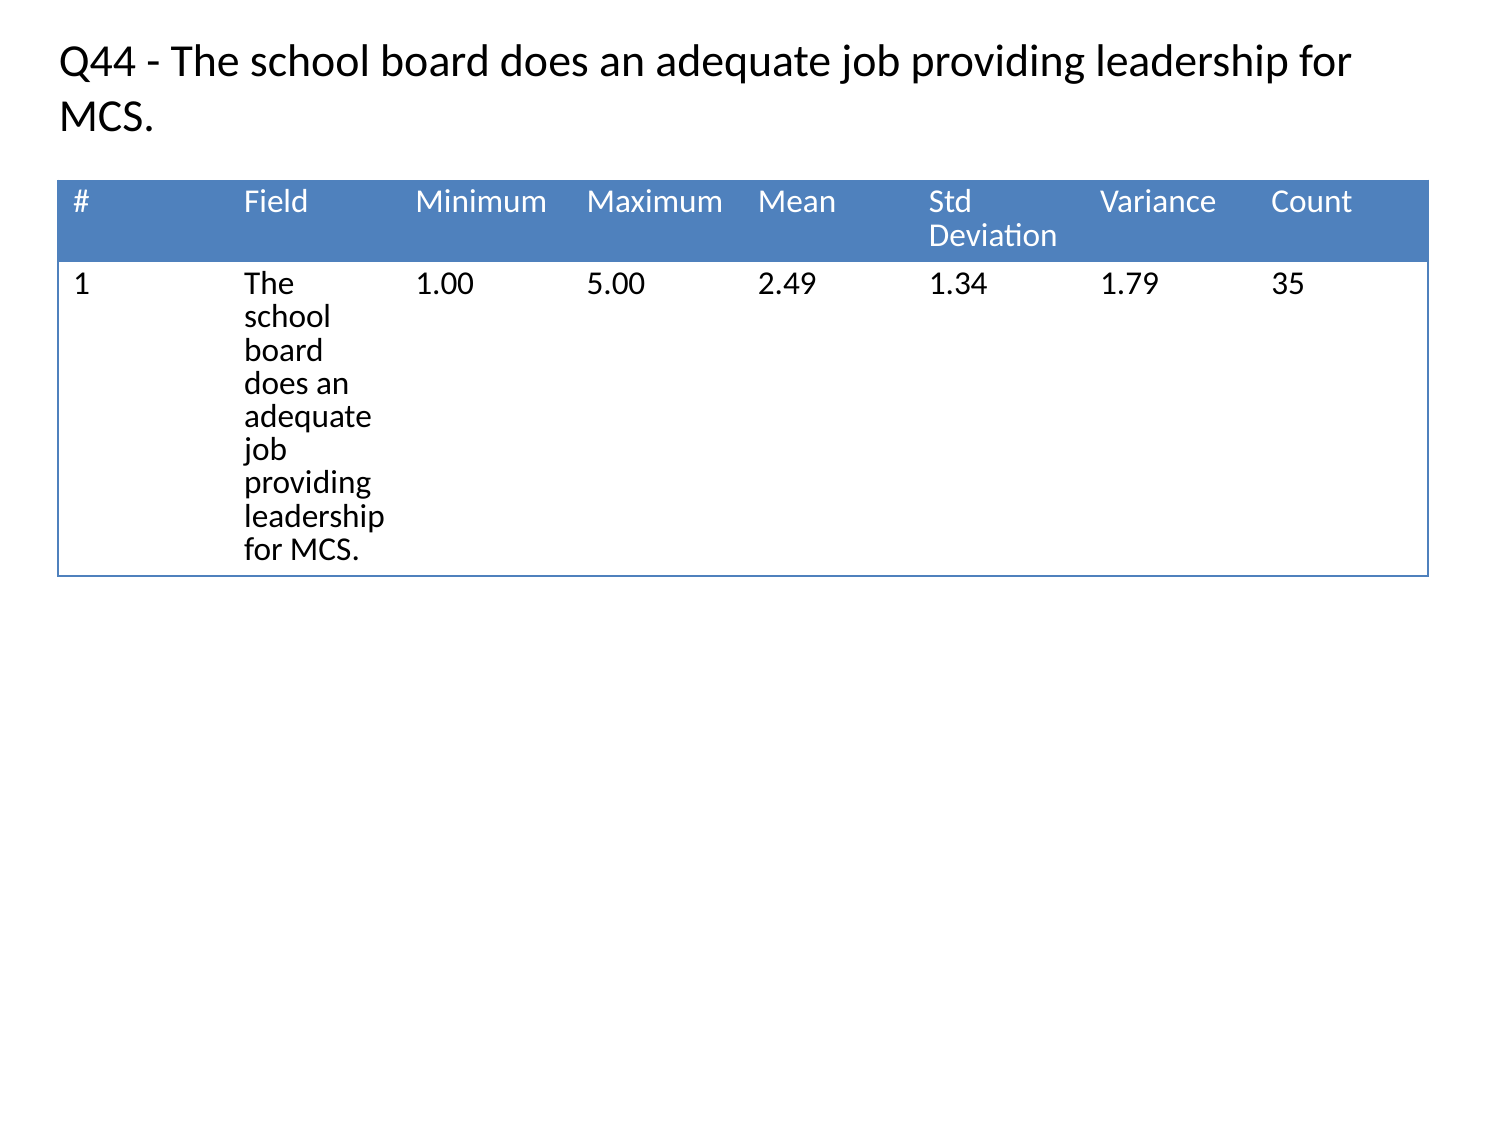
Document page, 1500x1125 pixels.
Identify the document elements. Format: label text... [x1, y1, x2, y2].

table_cell 1 [59, 262, 229, 575]
table_header Variance [1085, 181, 1256, 262]
table_cell 2.49 [743, 262, 914, 575]
table_cell 1.34 [914, 262, 1085, 575]
table_cell 1.79 [1085, 262, 1256, 575]
table_header Count [1256, 181, 1427, 262]
table_header Field [229, 181, 400, 262]
table_header Std Deviation [914, 181, 1085, 262]
table_header Mean [743, 181, 914, 262]
table_header Minimum [400, 181, 572, 262]
text_box Q44 - The school board does an adequate job providing leadership for MCS. [44, 22, 1395, 84]
table_header # [59, 181, 229, 262]
table_cell The school board does an adequate job providing leadership for MCS. [229, 262, 400, 575]
table_cell 1.00 [400, 262, 572, 575]
table_cell 35 [1256, 262, 1427, 575]
table_header Maximum [572, 181, 743, 262]
table_cell 5.00 [572, 262, 743, 575]
